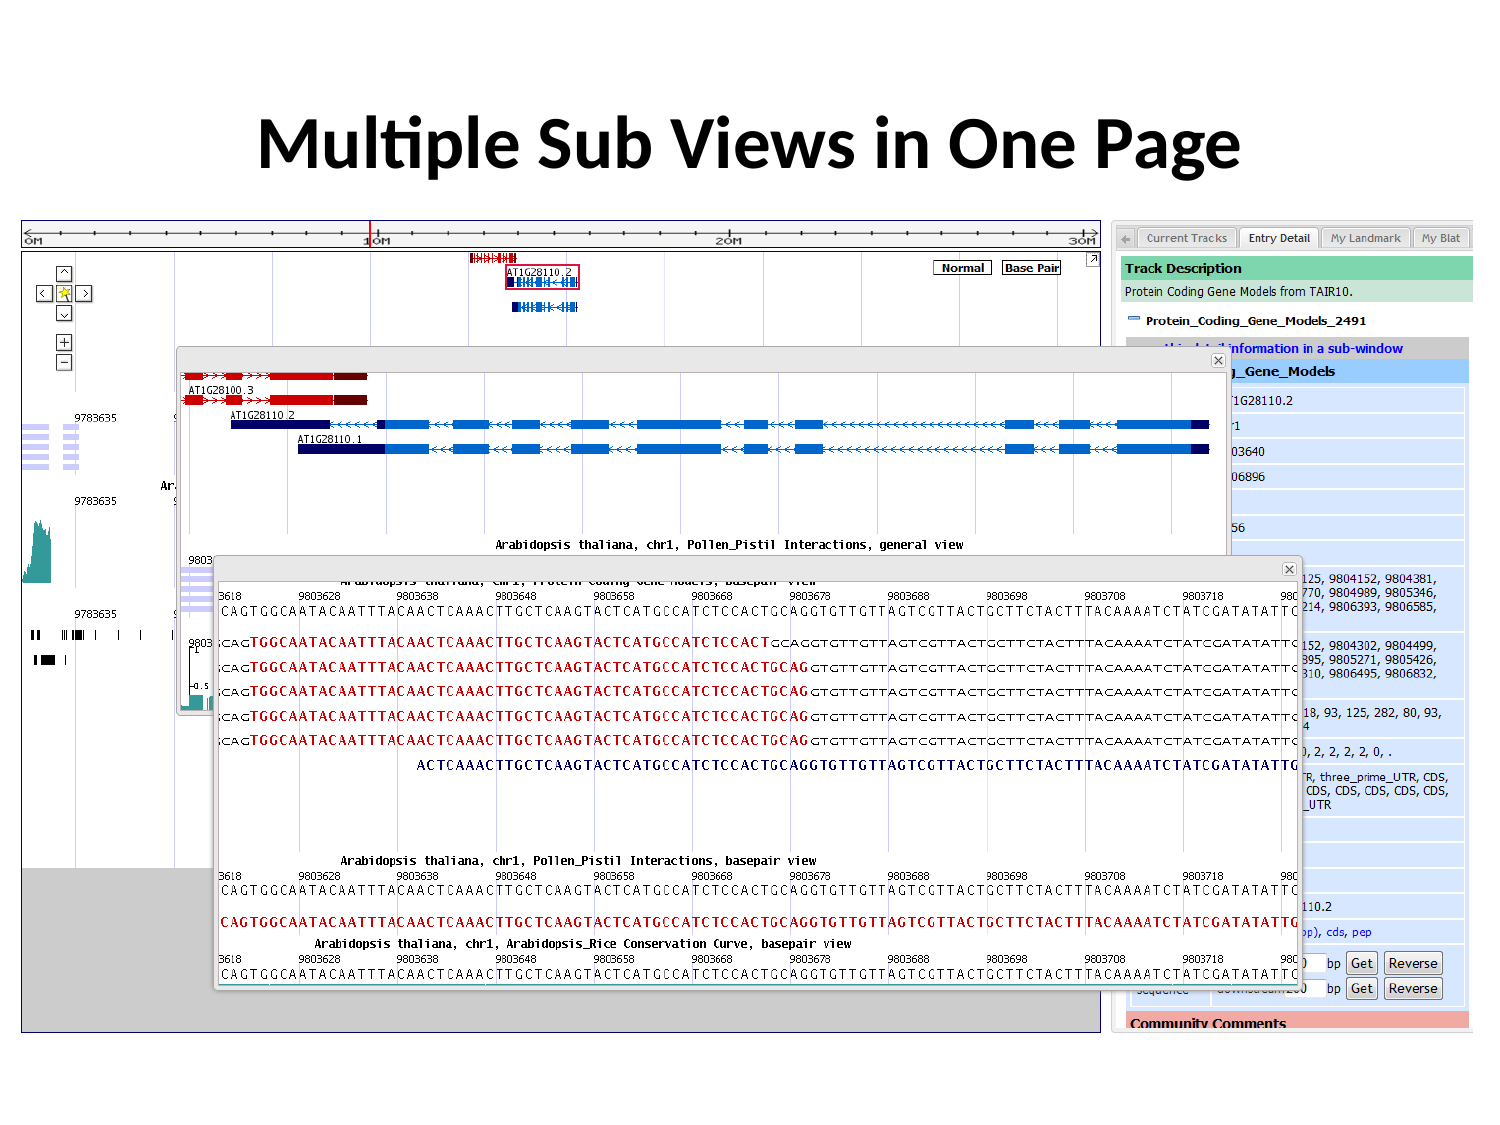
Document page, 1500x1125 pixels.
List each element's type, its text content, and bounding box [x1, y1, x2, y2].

picture [17, 216, 1473, 1036]
title Multiple Sub Views in One Page [75, 45, 1425, 215]
